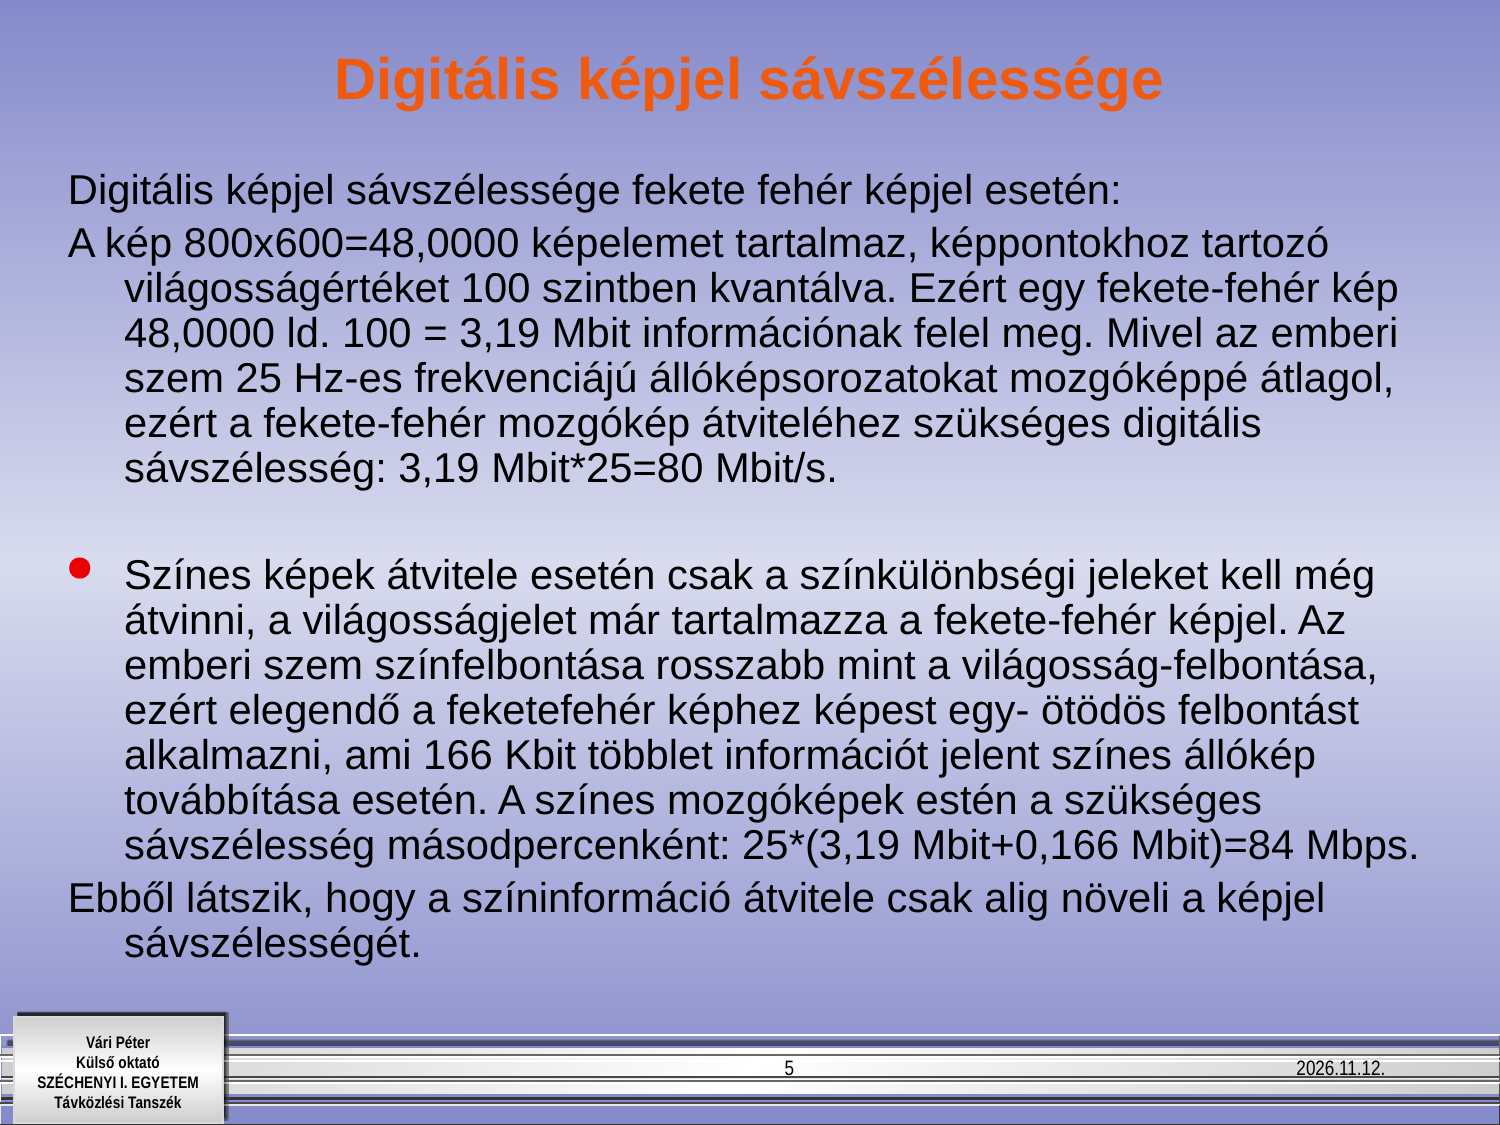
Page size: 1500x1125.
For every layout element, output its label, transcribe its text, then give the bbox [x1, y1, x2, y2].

slide_number 5 [726, 1046, 810, 1095]
title Digitális képjel sávszélessége [111, 30, 1388, 120]
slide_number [1281, 1046, 1500, 1095]
list Digitális képjel sávszélessége fekete fehér képjel esetén: A kép 800x600=48,0000 képelemet tartalmaz, képpontokhoz tartozó világosságértéket 100 szintben kvantálva. Ezért egy fekete-fehér kép 48,0000 ld. 100 = 3,19 Mbit információnak felel meg. Mivel az emberi szem 25 Hz-es frekvenciájú állóképsorozatokat mozgóképpé átlagol, ezért a fekete-fehér mozgókép átviteléhez szükséges digitális sávszélesség: 3,19 Mbit*25=80 Mbit/s. Színes képek átvitele esetén csak a színkülönbségi jeleket kell még átvinni, a világosságjelet már tartalmazza a fekete-fehér képjel. Az emberi szem színfelbontása rosszabb mint a világosság-felbontása, ezért elegendő a feketefehér képhez képest egy- ötödös felbontást alkalmazni, ami 166 Kbit többlet információt jelent színes állókép továbbítása esetén. A színes mozgóképek estén a szükséges sávszélesség másodpercenként: 25*(3,19 Mbit+0,166 Mbit)=84 Mbps. Ebből látszik, hogy a színinformáció átvitele csak alig növeli a képjel sávszélességét. [52, 160, 1448, 1000]
